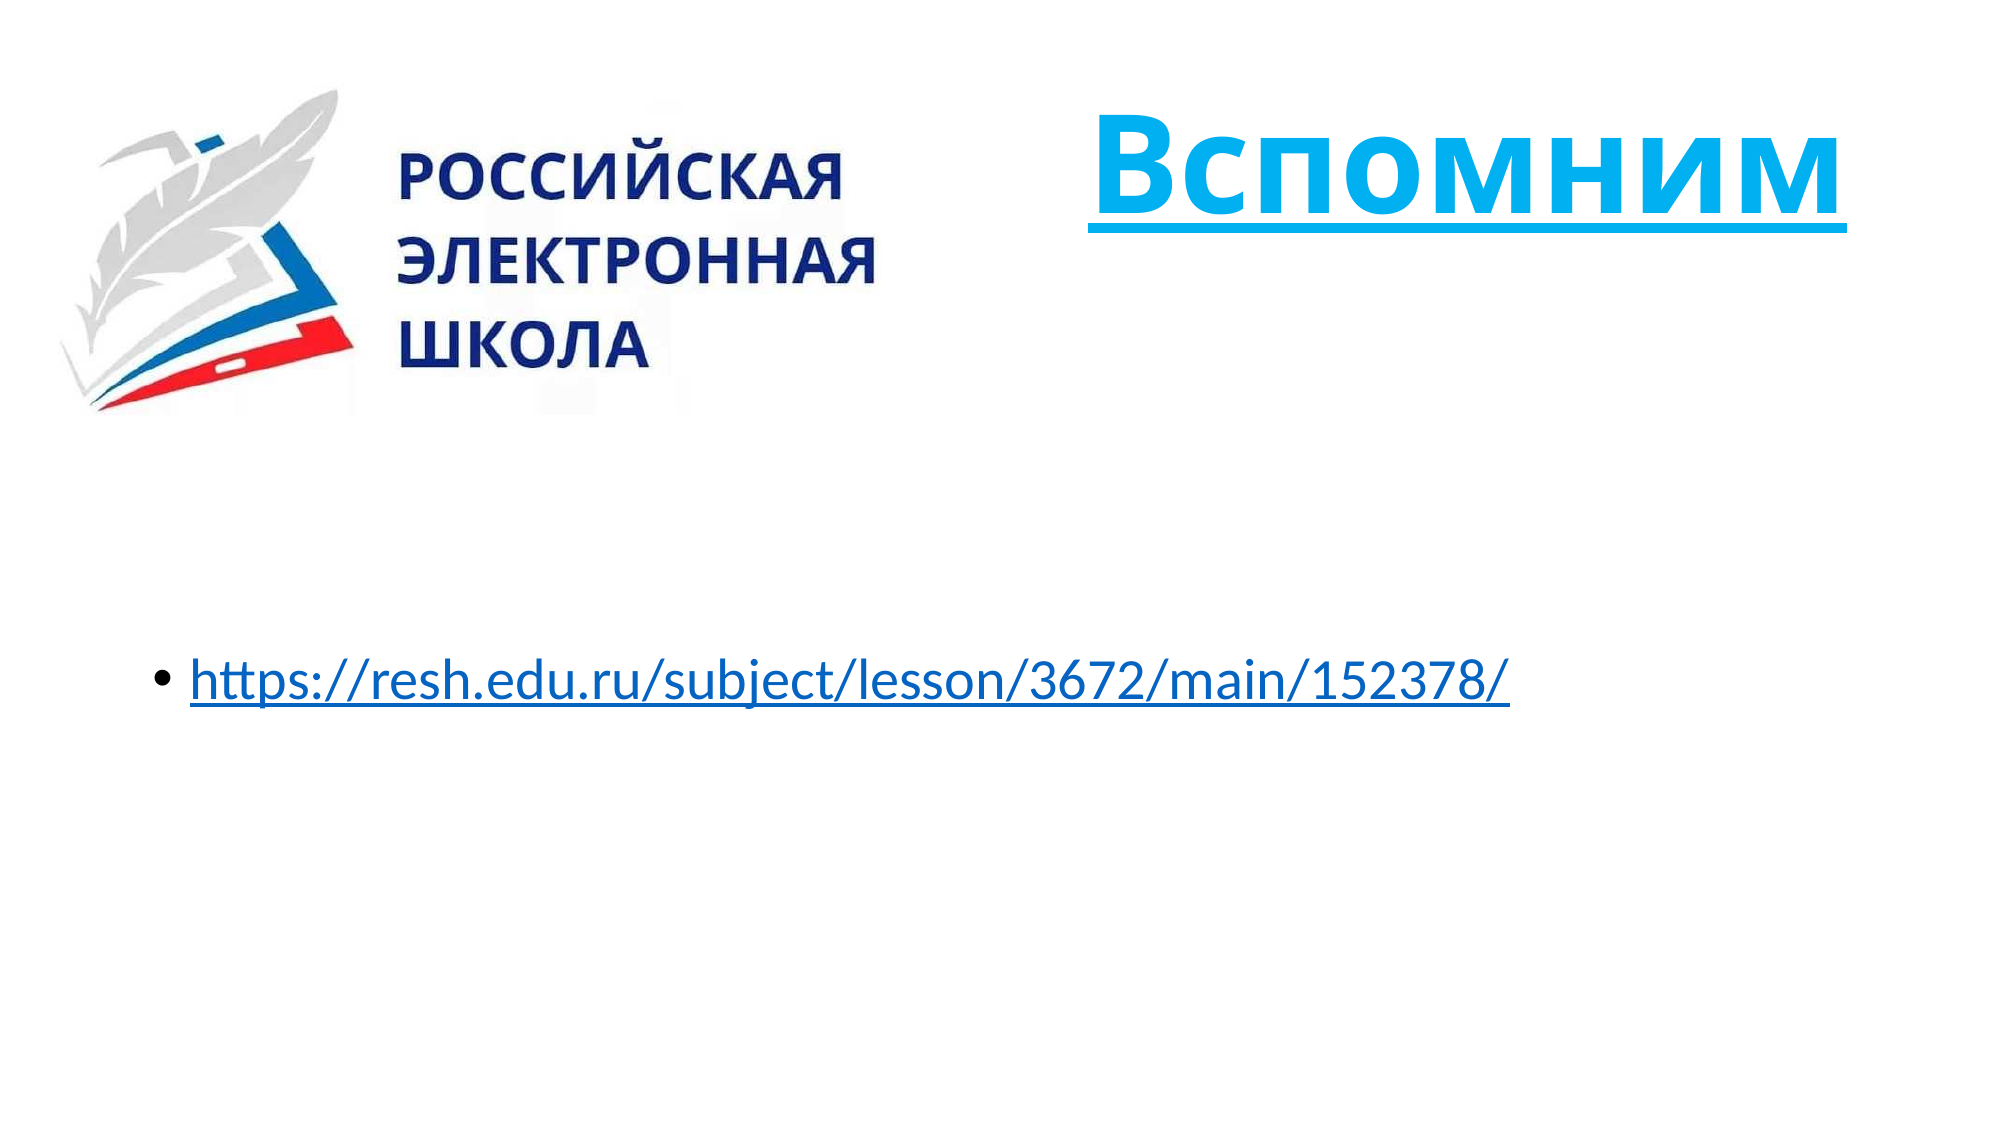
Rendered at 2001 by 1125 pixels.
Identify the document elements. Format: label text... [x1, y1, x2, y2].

list https://resh.edu.ru/subject/lesson/3672/main/152378/ [137, 299, 1863, 1014]
title Вспомним [137, 59, 1863, 278]
picture [58, 83, 882, 417]
